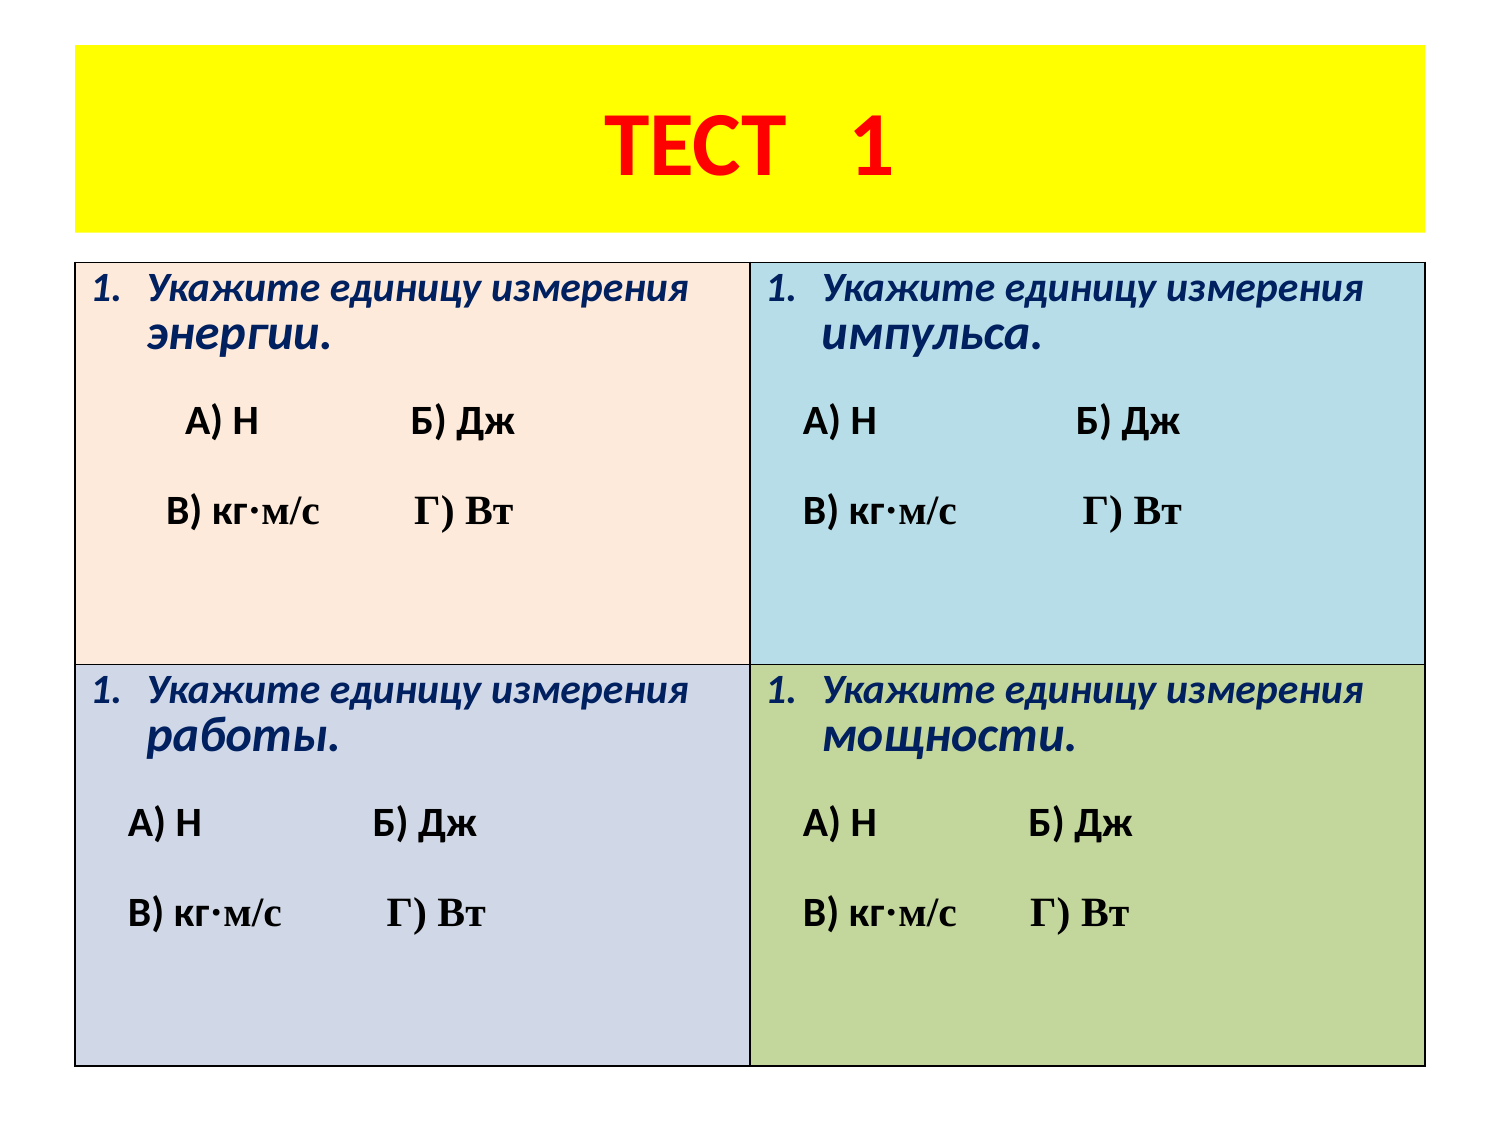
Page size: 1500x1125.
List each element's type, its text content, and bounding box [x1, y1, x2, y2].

table_cell Укажите единицу измерения мощности. А) Н Б) Дж В) кг·м/с Г) Вт [751, 665, 1424, 1065]
table_header Укажите единицу измерения импульса. А) Н Б) Дж В) кг·м/с Г) Вт [751, 263, 1424, 664]
table_cell Укажите единицу измерения работы. А) Н Б) Дж В) кг·м/с Г) Вт [76, 665, 749, 1065]
table_header Укажите единицу измерения энергии. А) Н Б) Дж В) кг·м/с Г) Вт [76, 263, 749, 664]
title ТЕСТ 1 [75, 45, 1425, 233]
